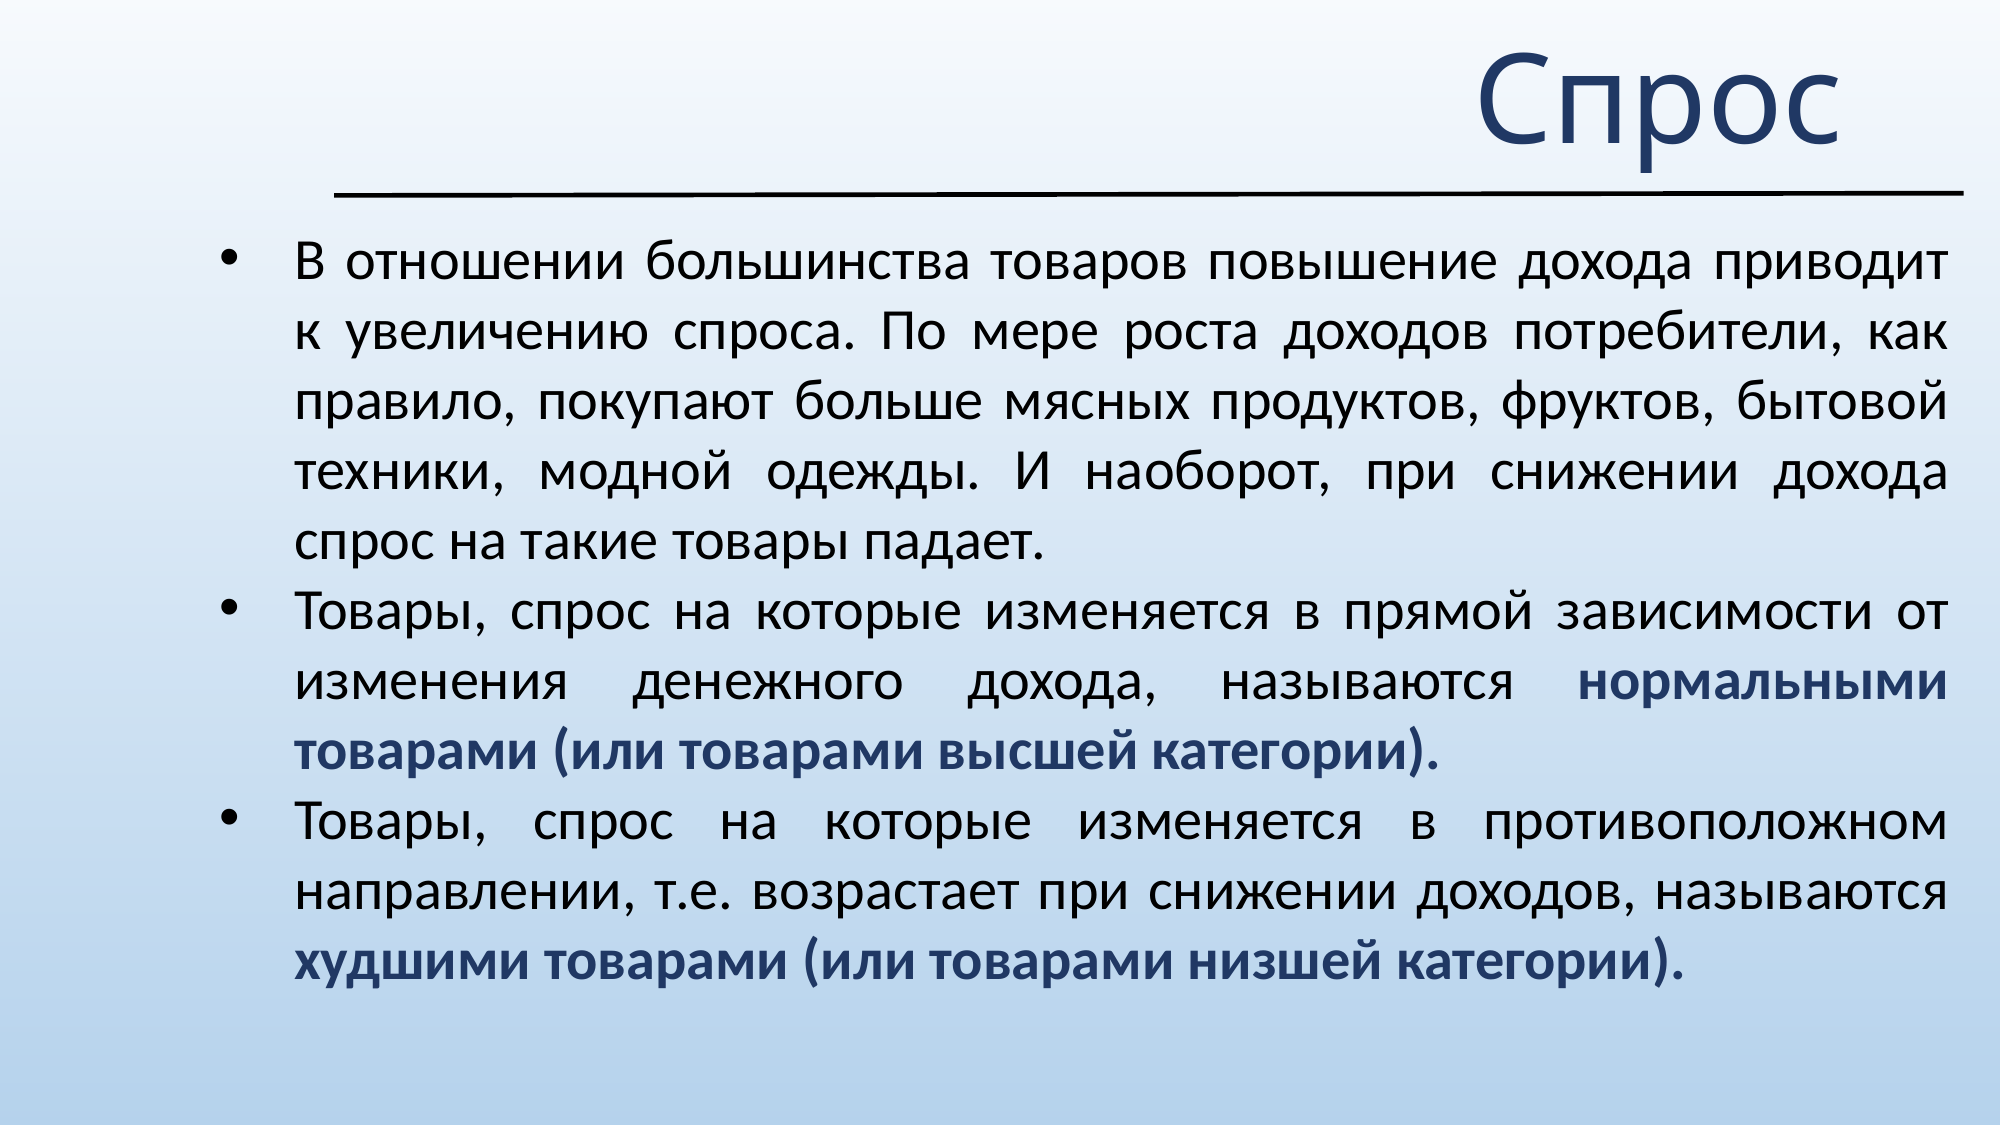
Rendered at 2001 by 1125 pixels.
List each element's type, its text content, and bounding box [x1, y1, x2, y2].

text_box В отношении большинства товаров повышение дохода приводит к увеличению спроса. По мере роста доходов потребители, как правило, покупают больше мясных продуктов, фруктов, бытовой техники, модной одежды. И наоборот, при снижении дохода спрос на такие товары падает. Товары, спрос на которые изменяется в прямой зависимости от изменения денежного дохода, называются нормальными товарами (или товарами высшей категории). Товары, спрос на которые изменяется в противоположном направлении, т.е. возрастает при снижении доходов, называются худшими товарами (или товарами низшей категории). [204, 213, 1964, 999]
text_box Спрос [1458, 11, 1858, 177]
